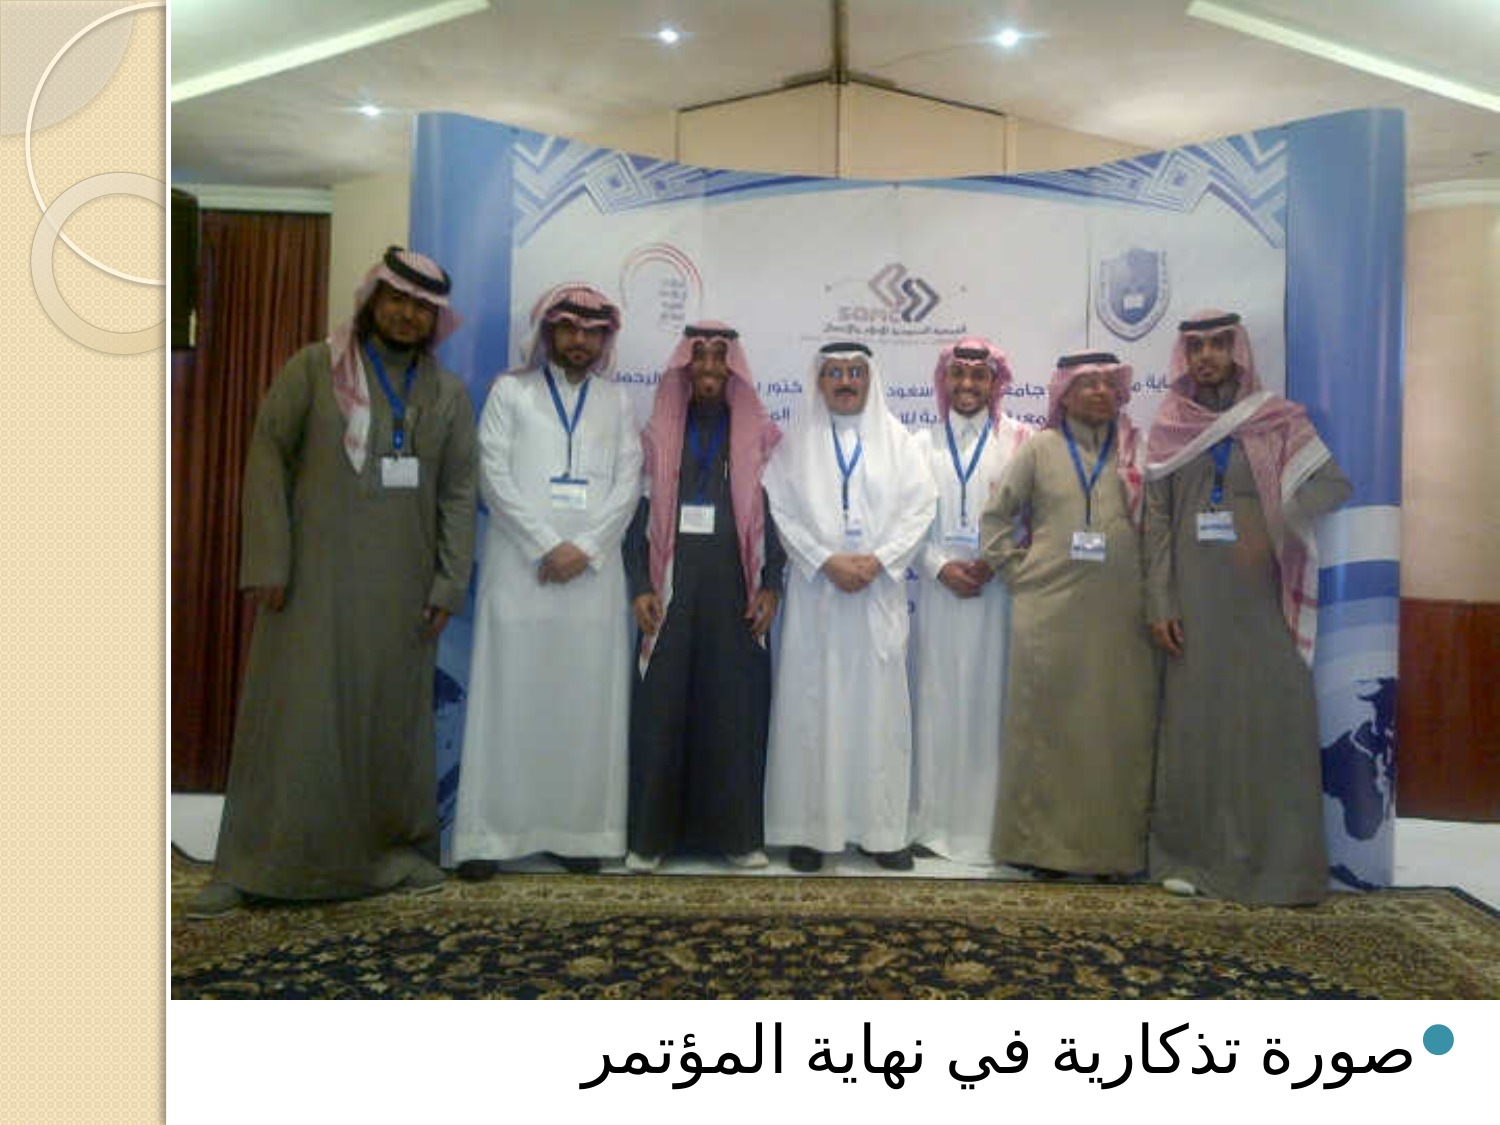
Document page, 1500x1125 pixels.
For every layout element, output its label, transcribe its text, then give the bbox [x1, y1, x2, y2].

picture [170, 0, 1500, 1001]
list صورة تذكارية في نهاية المؤتمر [235, 1011, 1500, 1125]
